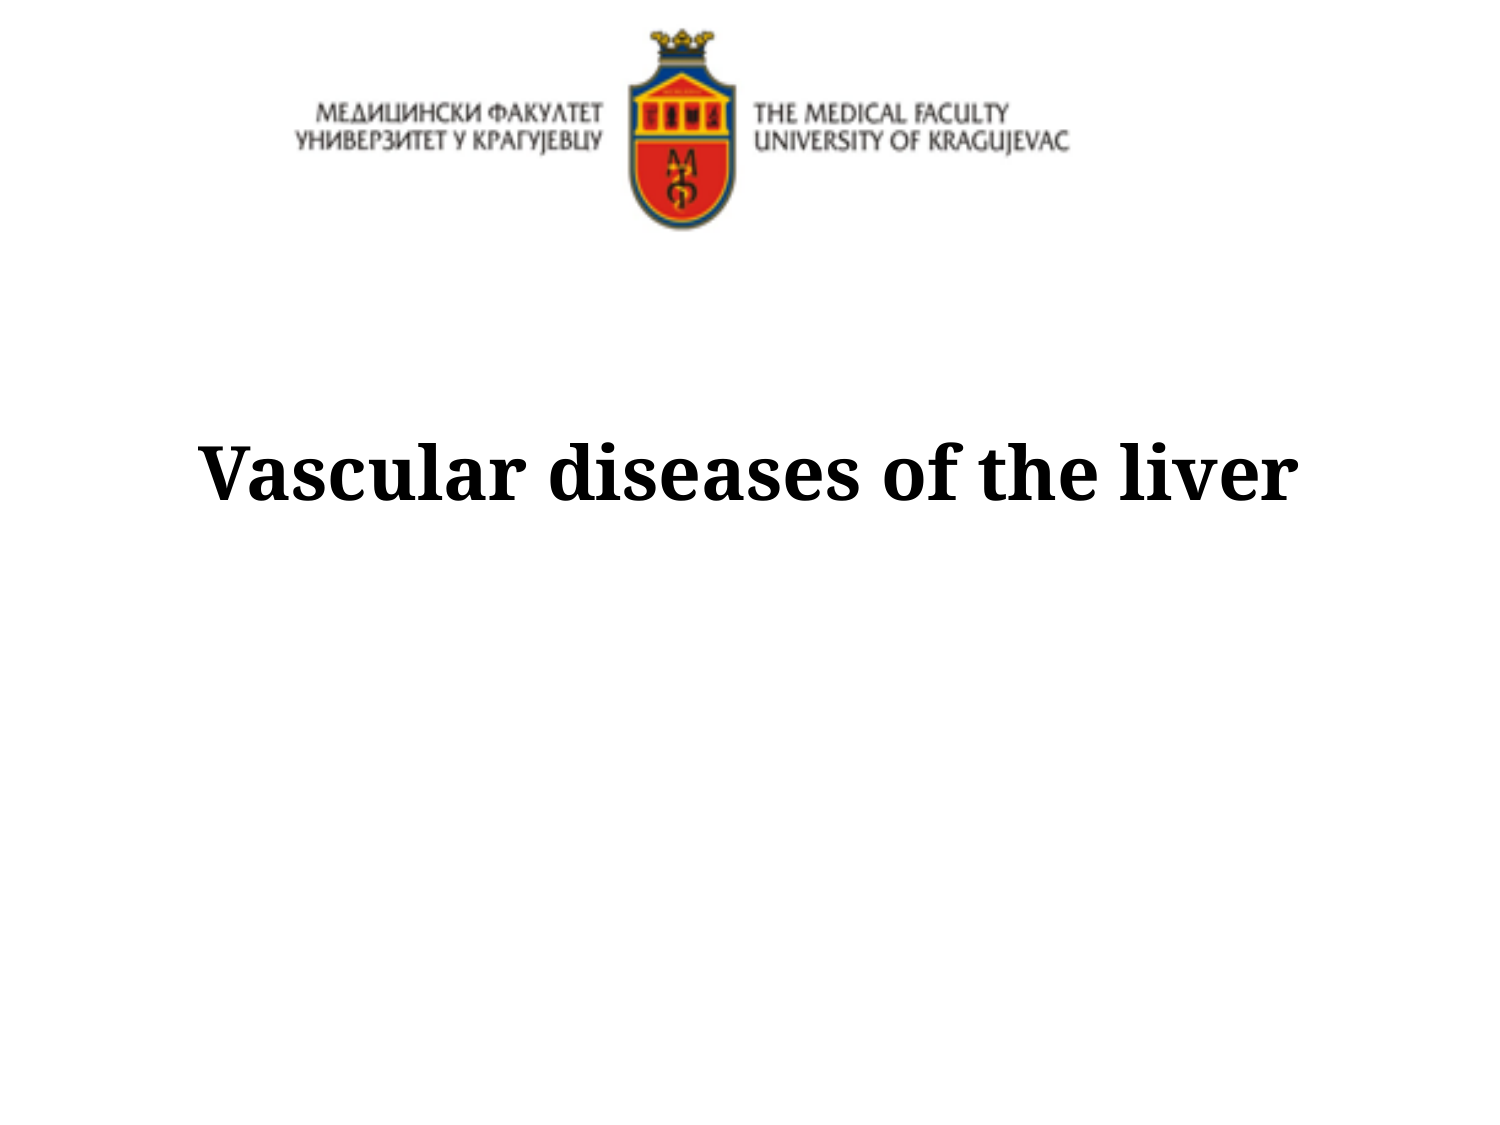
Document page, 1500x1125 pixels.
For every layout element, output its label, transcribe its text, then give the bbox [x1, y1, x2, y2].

picture [143, 24, 1284, 263]
title Vascular diseases of the liver [112, 349, 1388, 591]
